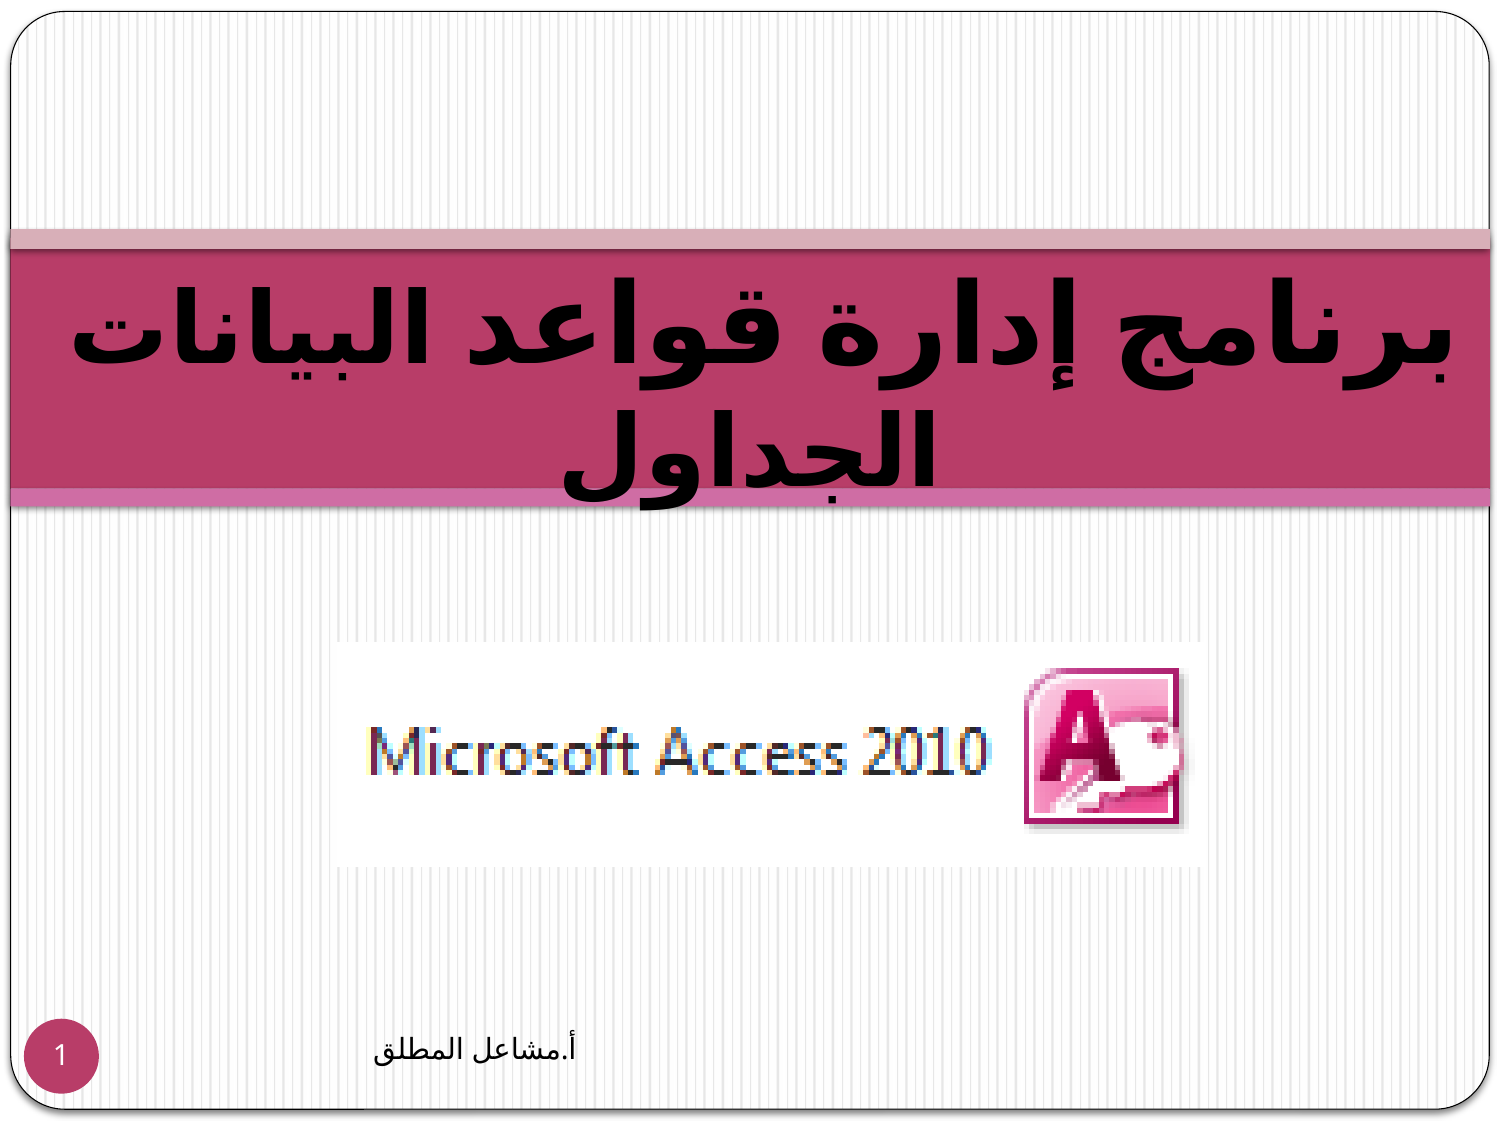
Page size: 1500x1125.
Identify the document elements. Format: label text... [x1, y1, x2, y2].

footer أ.مشاعل المطلق [150, 1012, 800, 1088]
text_box برنامج إدارة قواعد البيانات الجداول [24, 243, 1476, 514]
picture [336, 642, 1206, 868]
slide_number 1 [23, 1018, 99, 1094]
